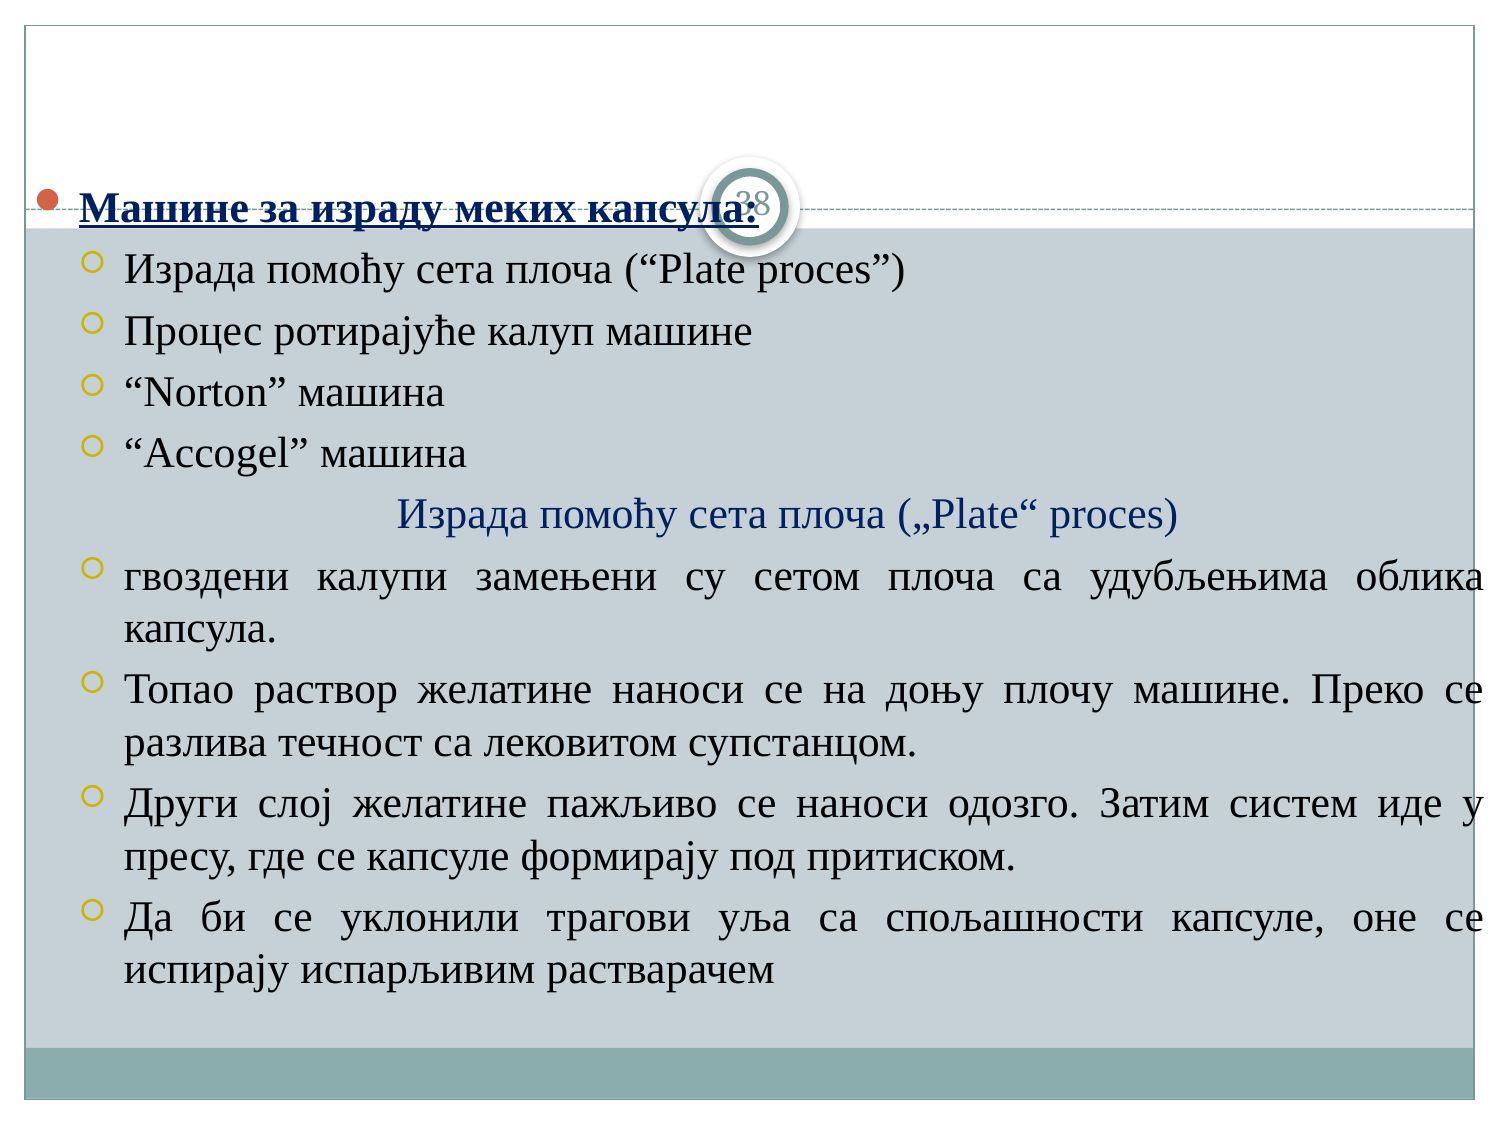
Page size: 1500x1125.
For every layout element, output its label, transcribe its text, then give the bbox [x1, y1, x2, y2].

slide_number 38 [715, 168, 791, 241]
list Машине за израду меких капсула: Израда помоћу сета плоча (“Plate proces”) Процес ротирајуће калуп машине “Norton” машина “Accogel” машина Израда помоћу сета плоча („Plate“ proces) гвоздени калупи замењени су сетом плоча са удубљењима облика капсула. Топао раствор желатине наноси се на доњу плочу машине. Преко се разлива течност са лековитом супстанцом. Други слој желатине пажљиво се наноси одозго. Затим систем иде у пресу, где се капсуле формирају под притиском. Да би се уклонили трагови уља са спољашности капсуле, оне се испирају испарљивим растварачем [19, 171, 1500, 1118]
